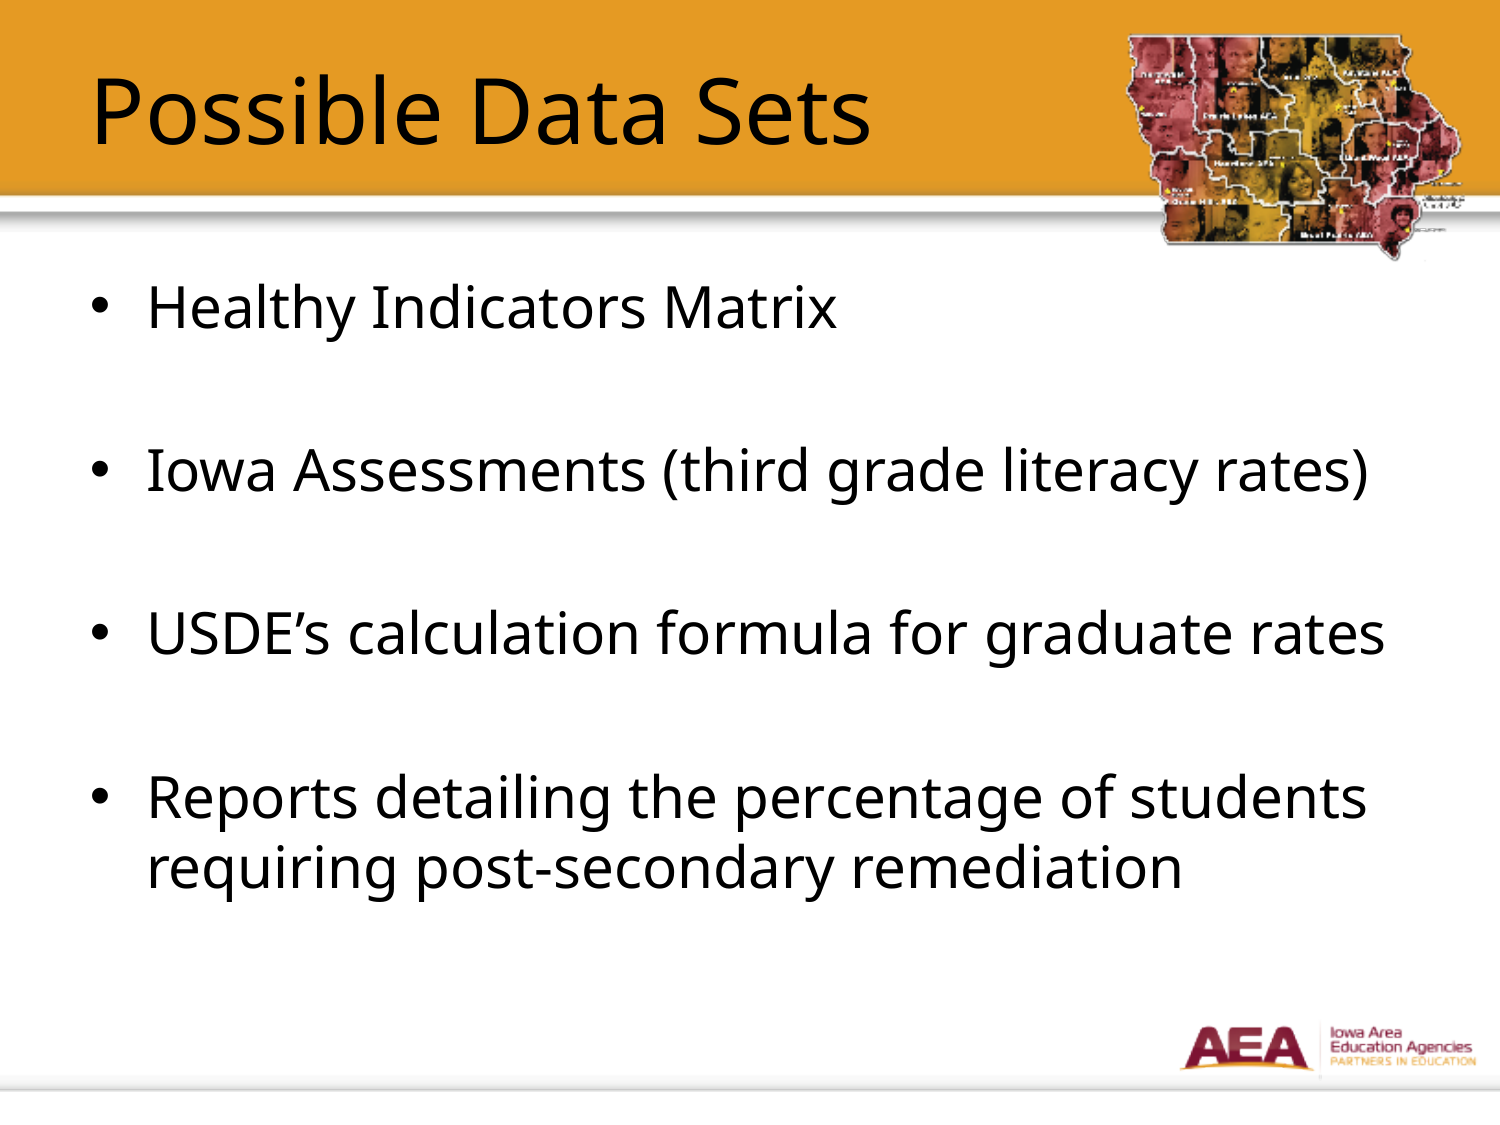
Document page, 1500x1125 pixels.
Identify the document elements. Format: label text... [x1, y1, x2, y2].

list Healthy Indicators Matrix Iowa Assessments (third grade literacy rates) USDE’s calculation formula for graduate rates Reports detailing the percentage of students requiring post-secondary remediation [75, 262, 1425, 1005]
title Possible Data Sets [75, 45, 1425, 233]
picture [0, 0, 1500, 1125]
